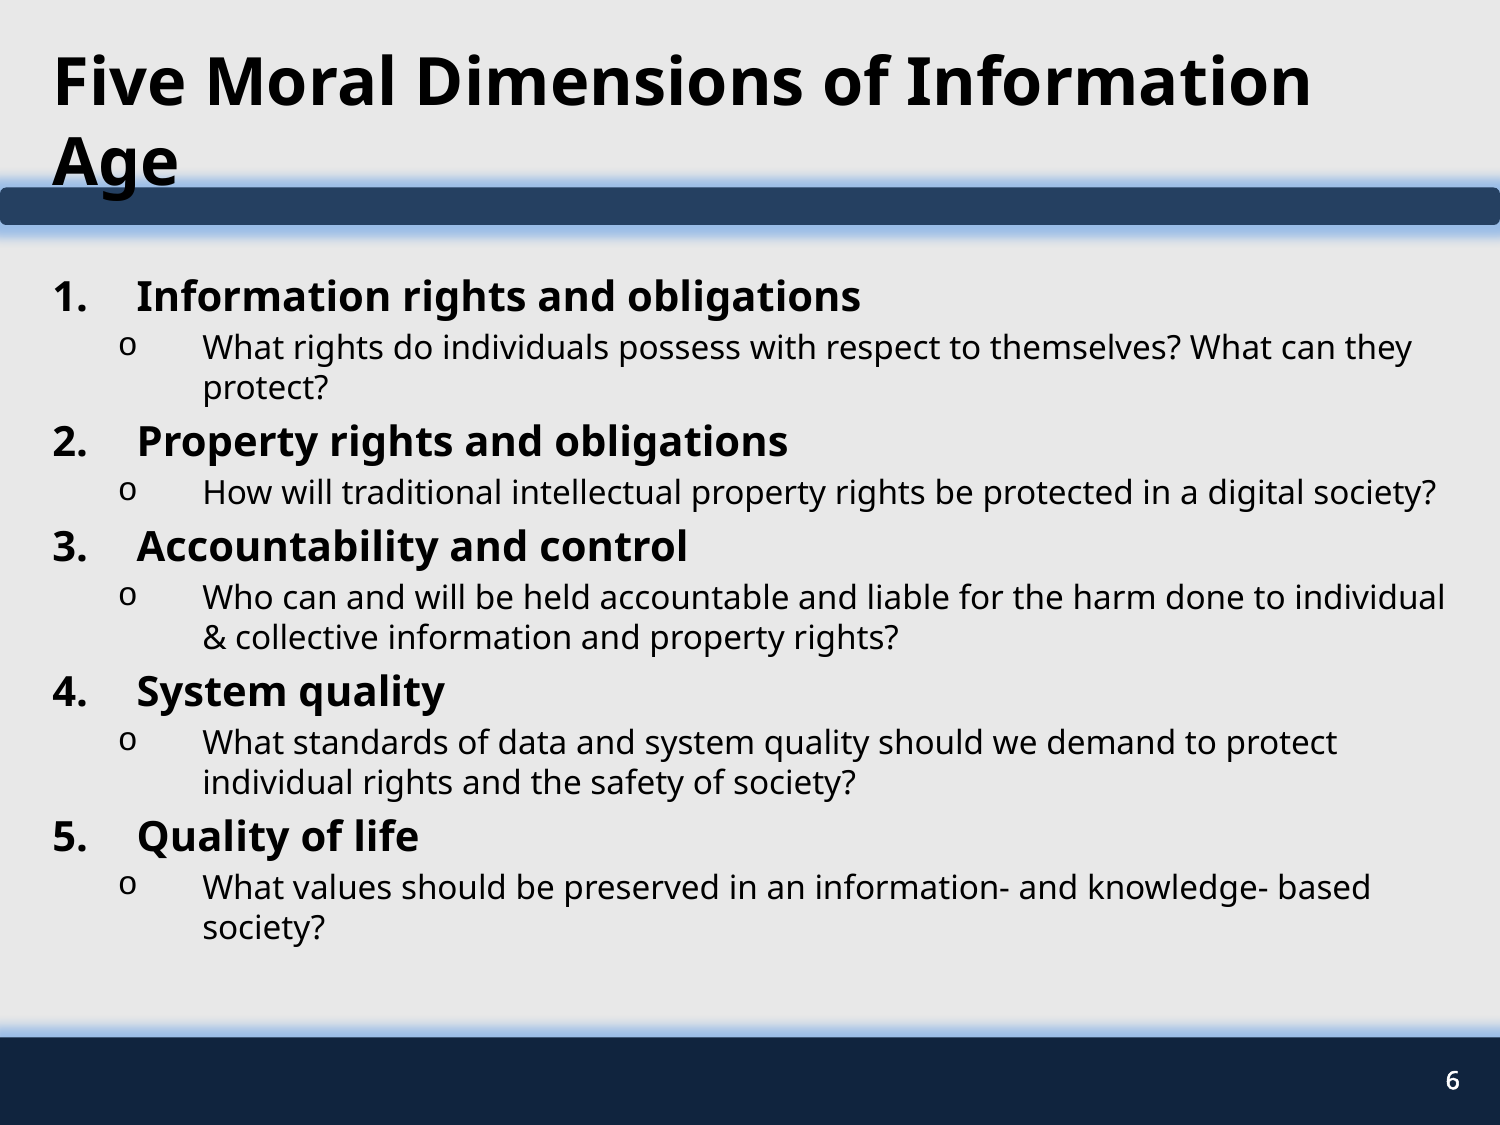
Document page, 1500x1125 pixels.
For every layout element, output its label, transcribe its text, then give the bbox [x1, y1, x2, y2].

slide_number 6 [1412, 1050, 1475, 1113]
list Information rights and obligations What rights do individuals possess with respect to themselves? What can they protect? Property rights and obligations How will traditional intellectual property rights be protected in a digital society? Accountability and control Who can and will be held accountable and liable for the harm done to individual & collective information and property rights? System quality What standards of data and system quality should we demand to protect individual rights and the safety of society? Quality of life What values should be preserved in an information- and knowledge- based society? [37, 262, 1475, 1013]
title Five Moral Dimensions of Information Age [37, 62, 1338, 176]
